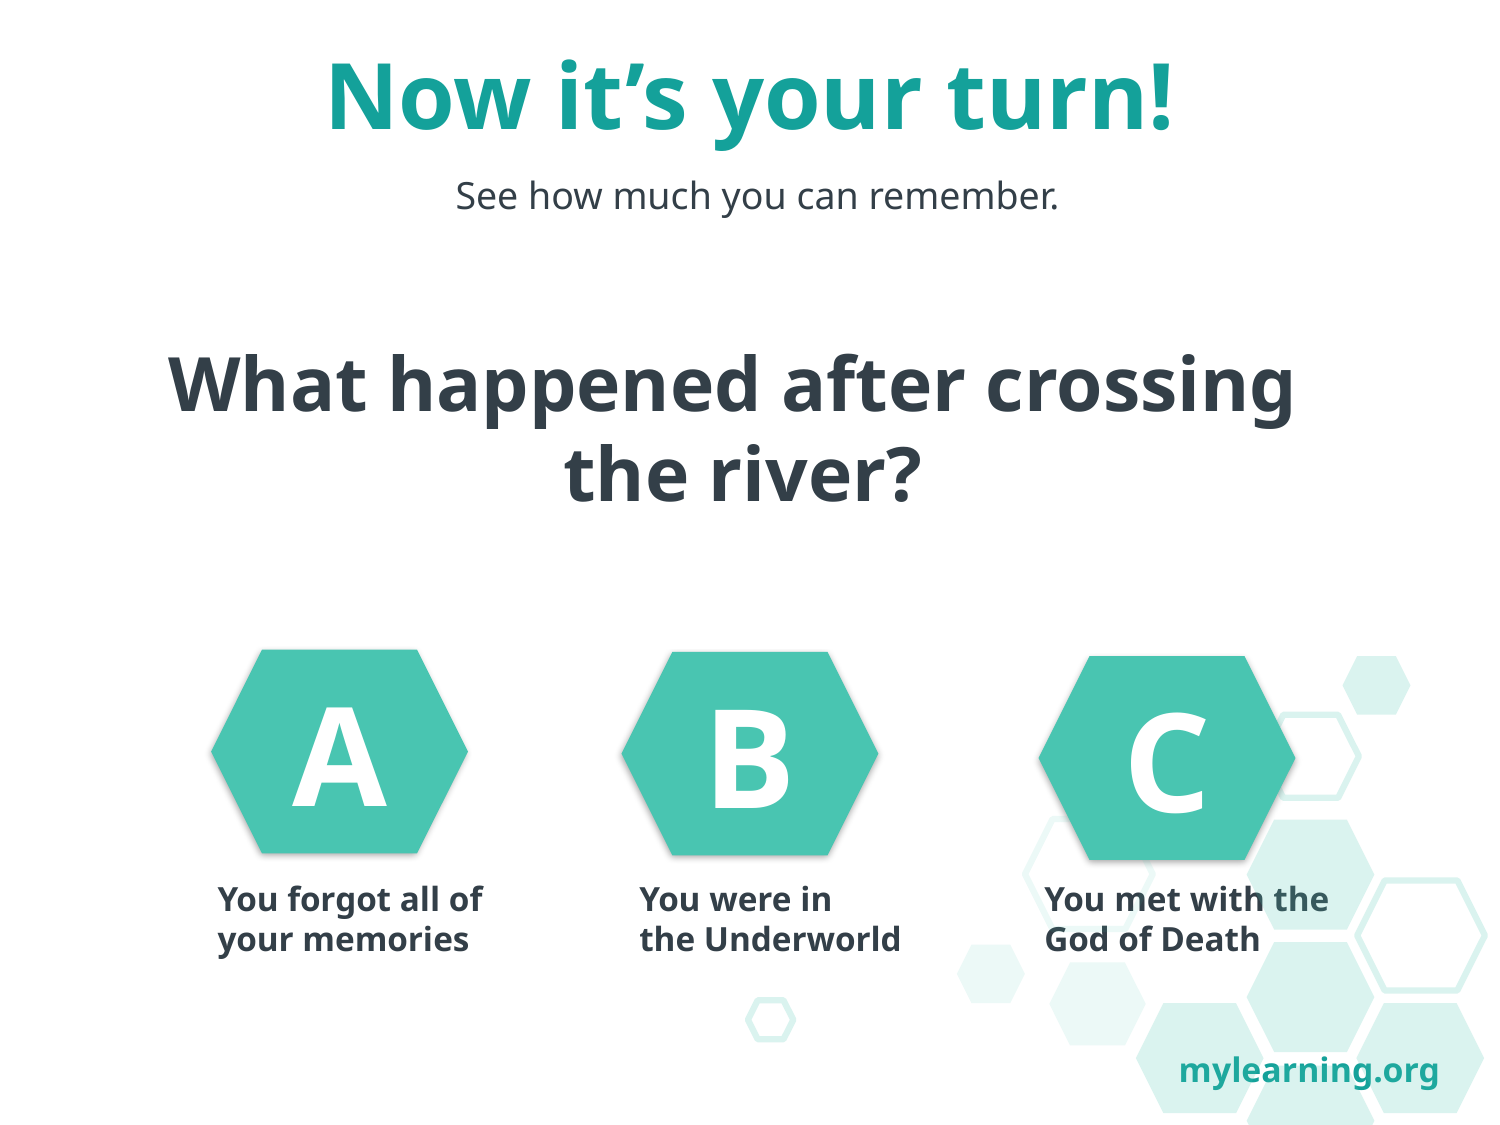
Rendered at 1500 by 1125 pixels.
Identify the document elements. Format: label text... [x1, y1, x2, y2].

text_box B [620, 651, 830, 857]
text_box What happened after crossing the river? [0, 328, 1485, 524]
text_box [747, 655, 1486, 1125]
text_box Now it’s your turn! [0, 37, 1500, 148]
text_box See how much you can remember. [16, 164, 1500, 224]
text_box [206, 649, 503, 967]
text_box You were in the Underworld [624, 870, 742, 966]
